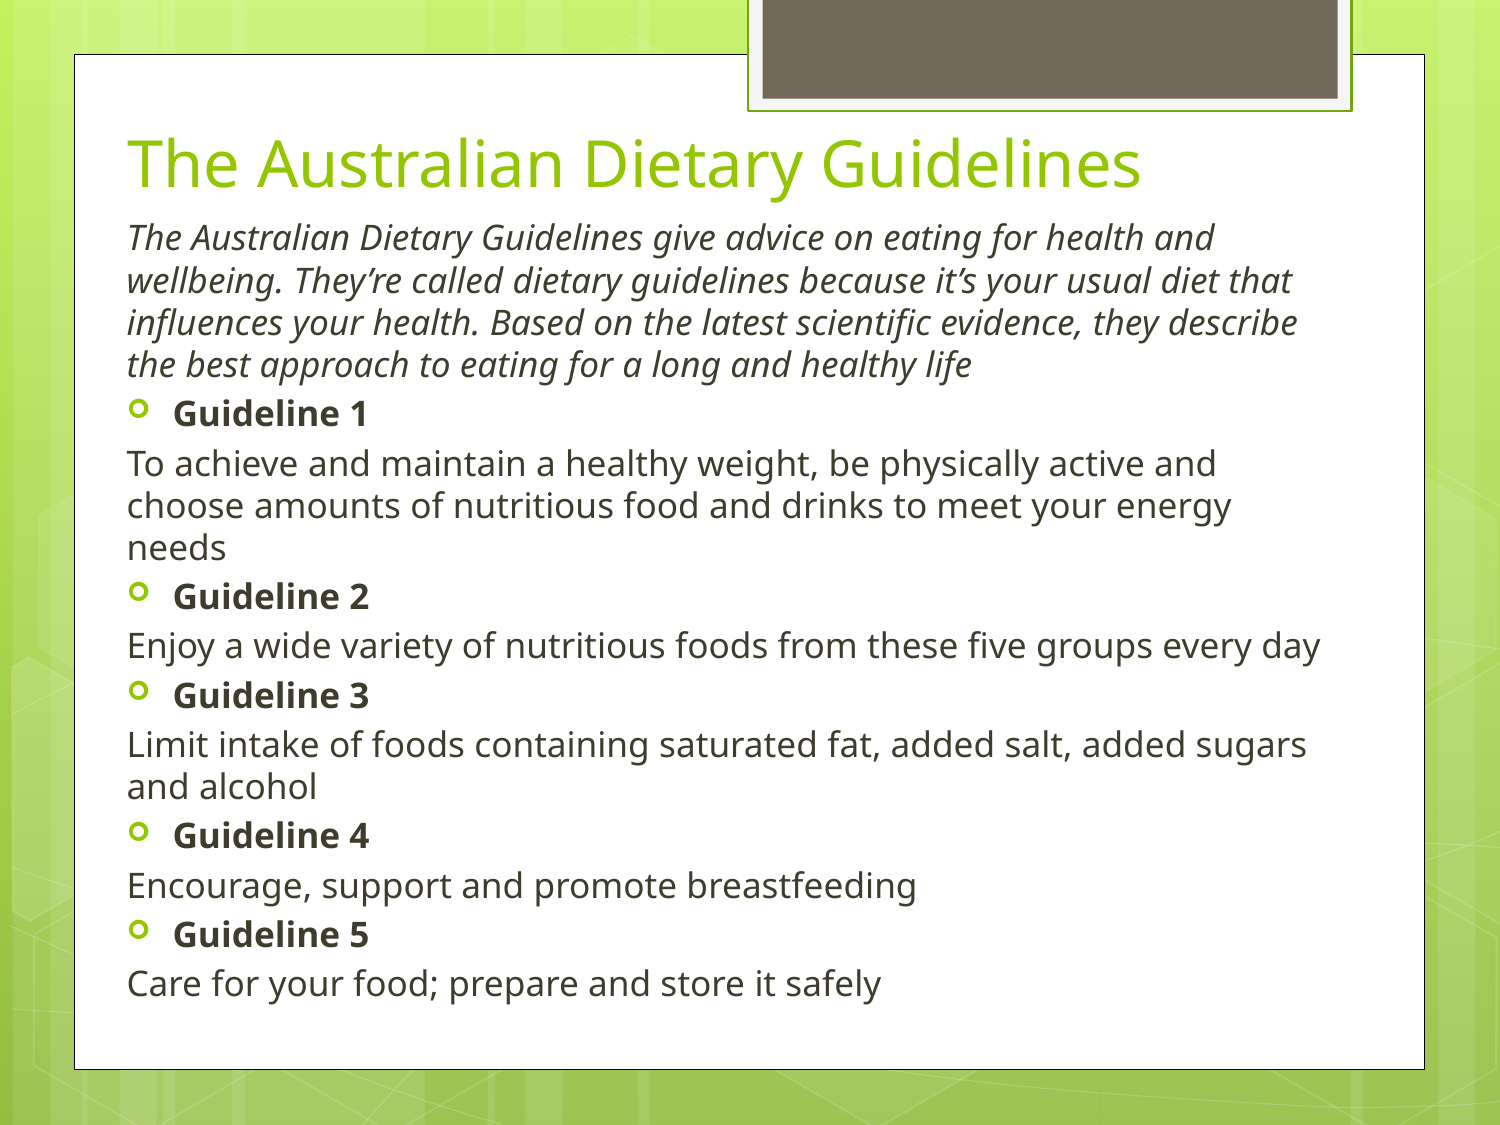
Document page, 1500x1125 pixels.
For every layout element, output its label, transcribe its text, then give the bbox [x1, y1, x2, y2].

title The Australian Dietary Guidelines [112, 113, 1400, 209]
list The Australian Dietary Guidelines give advice on eating for health and wellbeing. They’re called dietary guidelines because it’s your usual diet that influences your health. Based on the latest scientific evidence, they describe the best approach to eating for a long and healthy life Guideline 1 To achieve and maintain a healthy weight, be physically active and choose amounts of nutritious food and drinks to meet your energy needs Guideline 2 Enjoy a wide variety of nutritious foods from these five groups every day Guideline 3 Limit intake of foods containing saturated fat, added salt, added sugars and alcohol Guideline 4 Encourage, support and promote breastfeeding Guideline 5 Care for your food; prepare and store it safely [100, 208, 1341, 1059]
